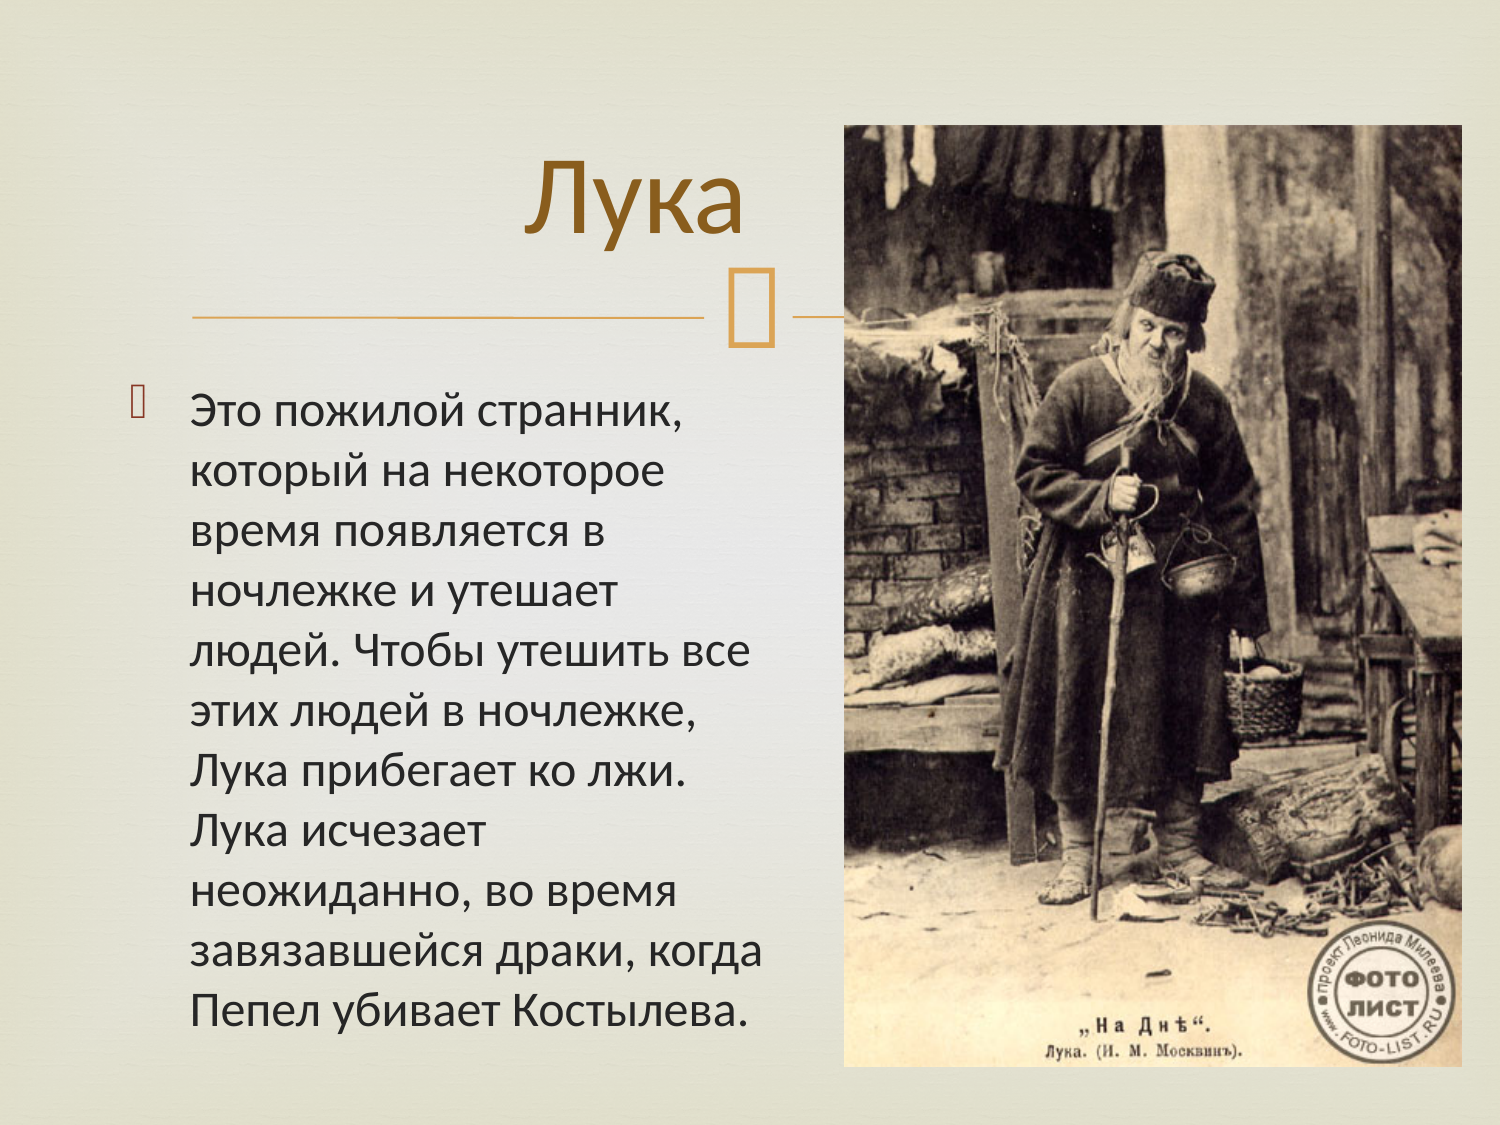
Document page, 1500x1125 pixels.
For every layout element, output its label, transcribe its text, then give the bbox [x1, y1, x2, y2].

picture [843, 124, 1463, 1068]
list Это пожилой странник, который на некоторое время появляется в ночлежке и утешает людей. Чтобы утешить все этих людей в ночлежке, Лука прибегает ко лжи. Лука исчезает неожиданно, во время завязавшейся драки, когда Пепел убивает Костылева. [114, 368, 786, 1083]
title Лука [0, 101, 1273, 275]
